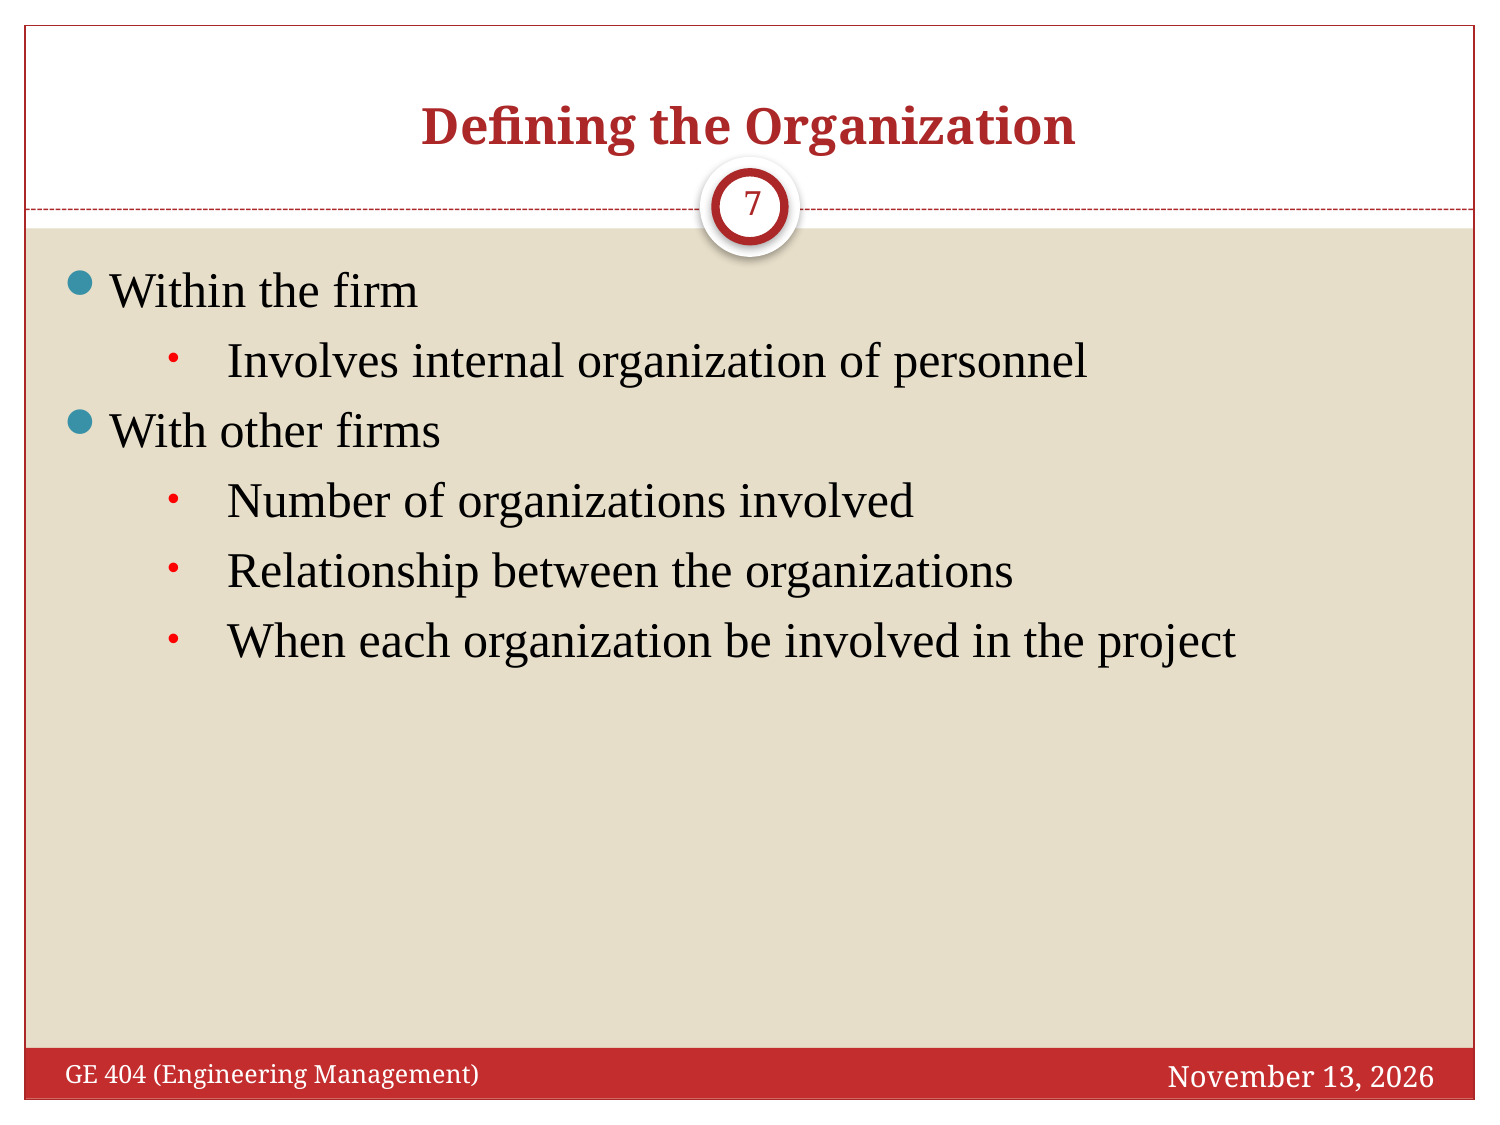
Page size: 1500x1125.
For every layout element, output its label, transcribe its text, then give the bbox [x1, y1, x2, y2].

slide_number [950, 1050, 1450, 1111]
title Defining the Organization [49, 37, 1450, 162]
footer GE 404 (Engineering Management) [50, 1051, 638, 1112]
slide_number 7 [715, 168, 791, 241]
list Within the firm Involves internal organization of personnel With other firms Number of organizations involved Relationship between the organizations When each organization be involved in the project [49, 250, 1445, 1001]
